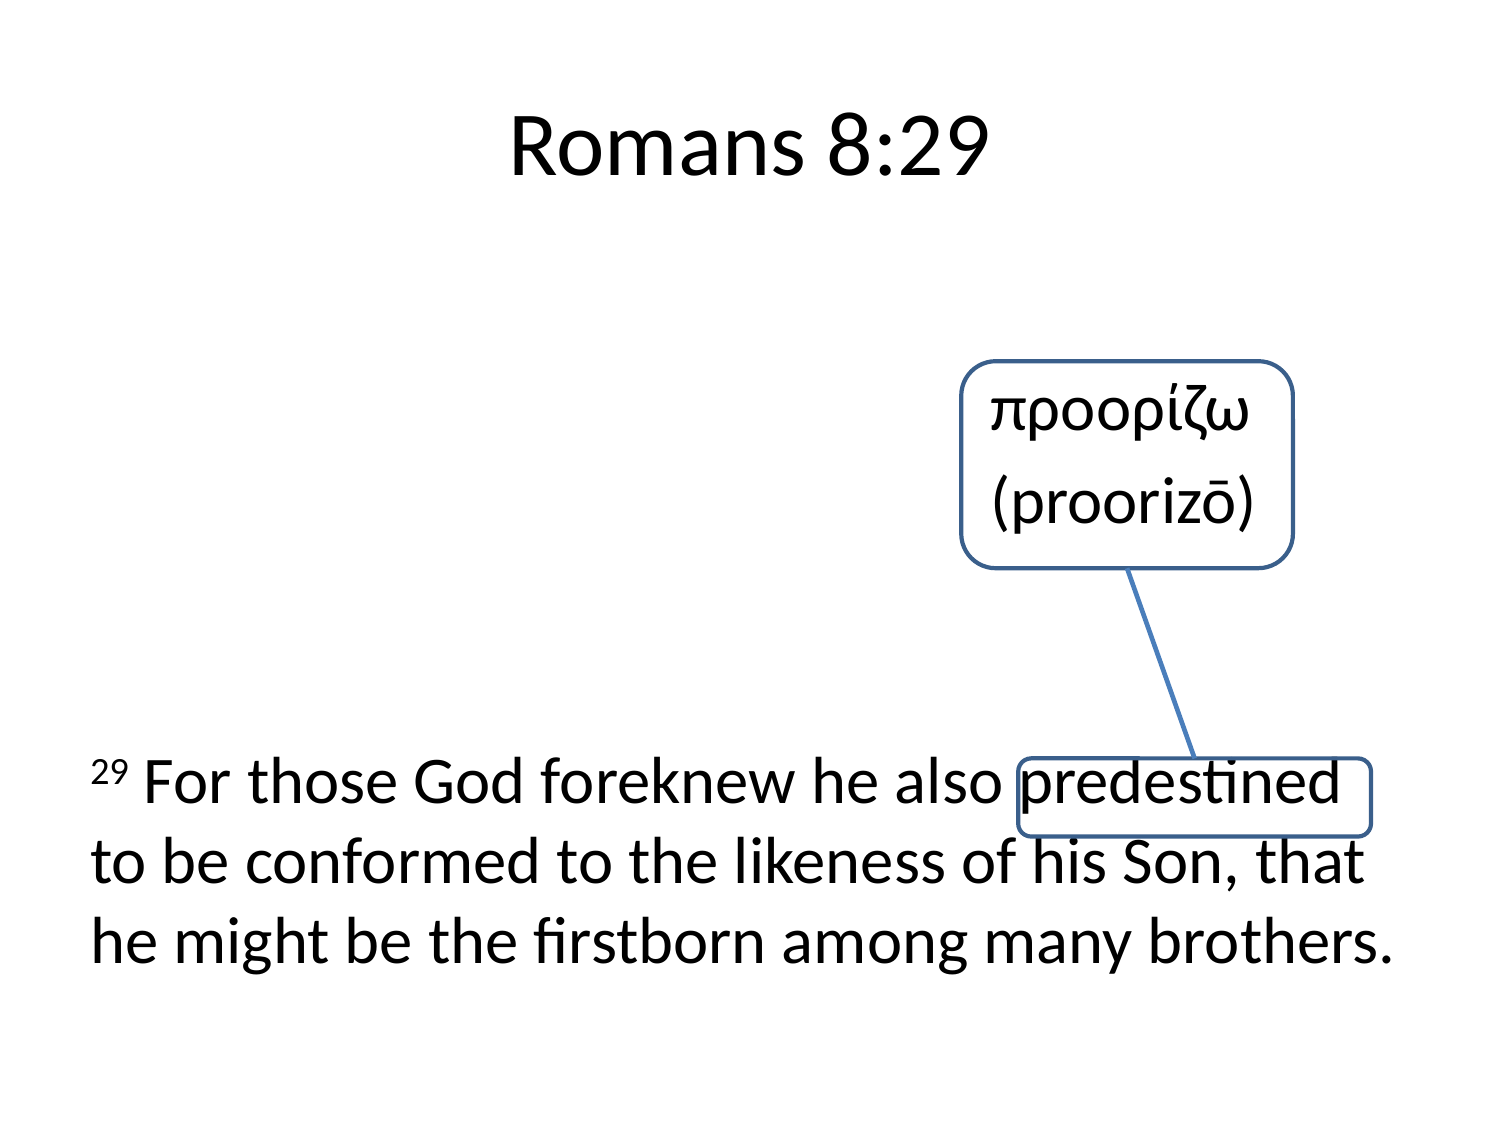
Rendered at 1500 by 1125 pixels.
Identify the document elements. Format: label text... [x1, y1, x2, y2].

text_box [1126, 567, 1195, 759]
list προορίζω (proorizō) 29 For those God foreknew he also predestined to be conformed to the likeness of his Son, that he might be the firstborn among many brothers. [75, 262, 1425, 1005]
text_box [959, 359, 1296, 571]
title Romans 8:29 [75, 45, 1425, 233]
text_box [1016, 756, 1374, 839]
